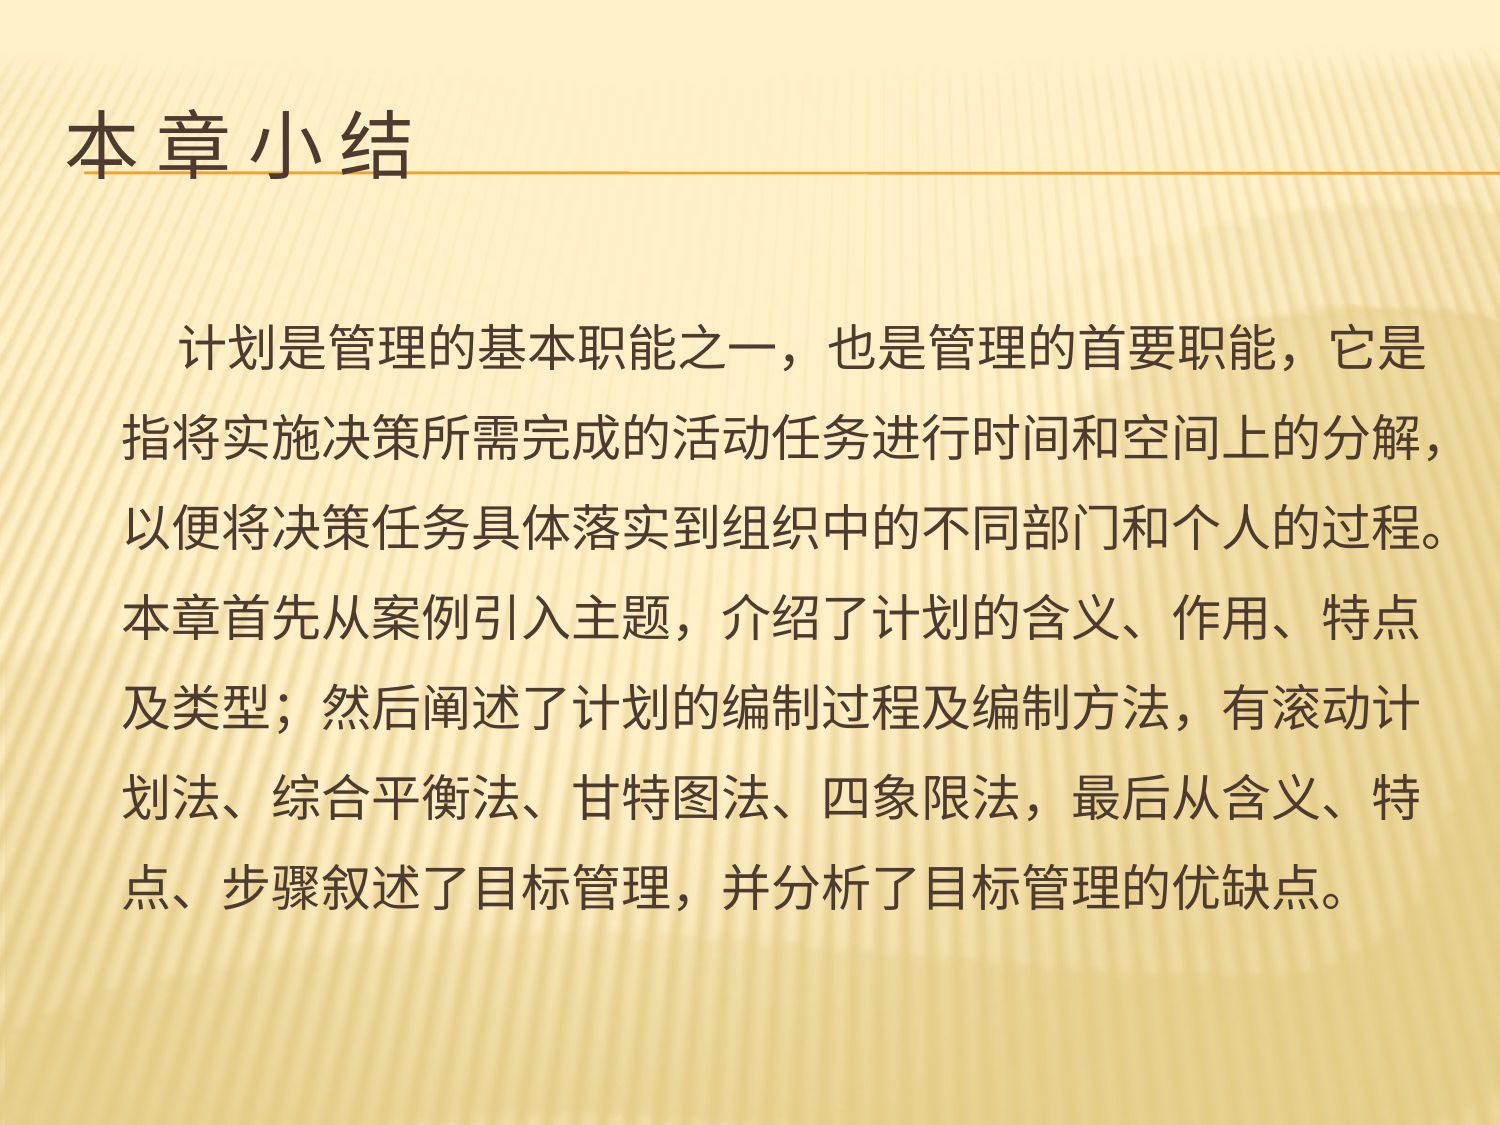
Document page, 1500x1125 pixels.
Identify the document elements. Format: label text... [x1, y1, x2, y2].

list 计划是管理的基本职能之一，也是管理的首要职能，它是指将实施决策所需完成的活动任务进行时间和空间上的分解，以便将决策任务具体落实到组织中的不同部门和个人的过程。本章首先从案例引入主题，介绍了计划的含义、作用、特点及类型；然后阐述了计划的编制过程及编制方法，有滚动计划法、综合平衡法、甘特图法、四象限法，最后从含义、特点、步骤叙述了目标管理，并分析了目标管理的优缺点。 [49, 278, 1476, 998]
title 本 章 小 结 [50, 75, 1475, 213]
